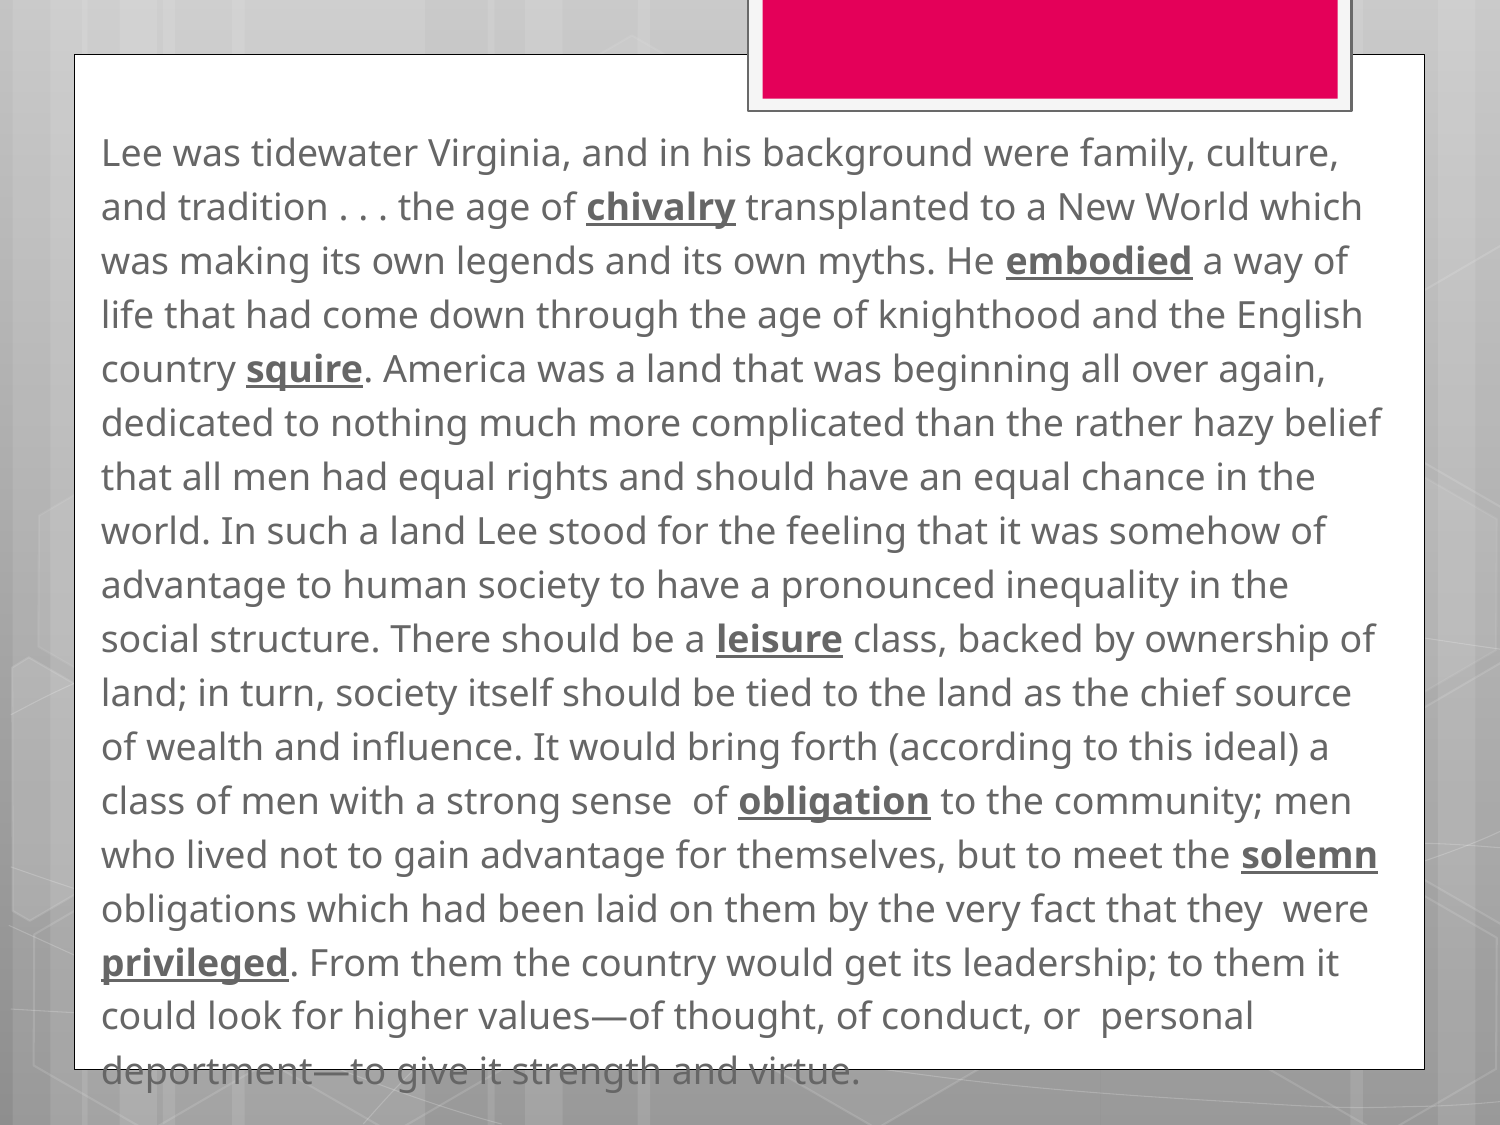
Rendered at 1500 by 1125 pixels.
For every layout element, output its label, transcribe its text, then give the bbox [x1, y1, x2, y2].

list Lee was tidewater Virginia, and in his background were family, culture, and tradition . . . the age of chivalry transplanted to a New World which was making its own legends and its own myths. He embodied a way of life that had come down through the age of knighthood and the English country squire. America was a land that was beginning all over again, dedicated to nothing much more complicated than the rather hazy belief that all men had equal rights and should have an equal chance in the world. In such a land Lee stood for the feeling that it was somehow of advantage to human society to have a pronounced inequality in the social structure. There should be a leisure class, backed by ownership of land; in turn, society itself should be tied to the land as the chief source of wealth and influence. It would bring forth (according to this ideal) a class of men with a strong sense of obligation to the community; men who lived not to gain advantage for themselves, but to meet the solemn obligations which had been laid on them by the very fact that they were privileged. From them the country would get its leadership; to them it could look for higher values—of thought, of conduct, or personal deportment—to give it strength and virtue. [75, 112, 1413, 1125]
